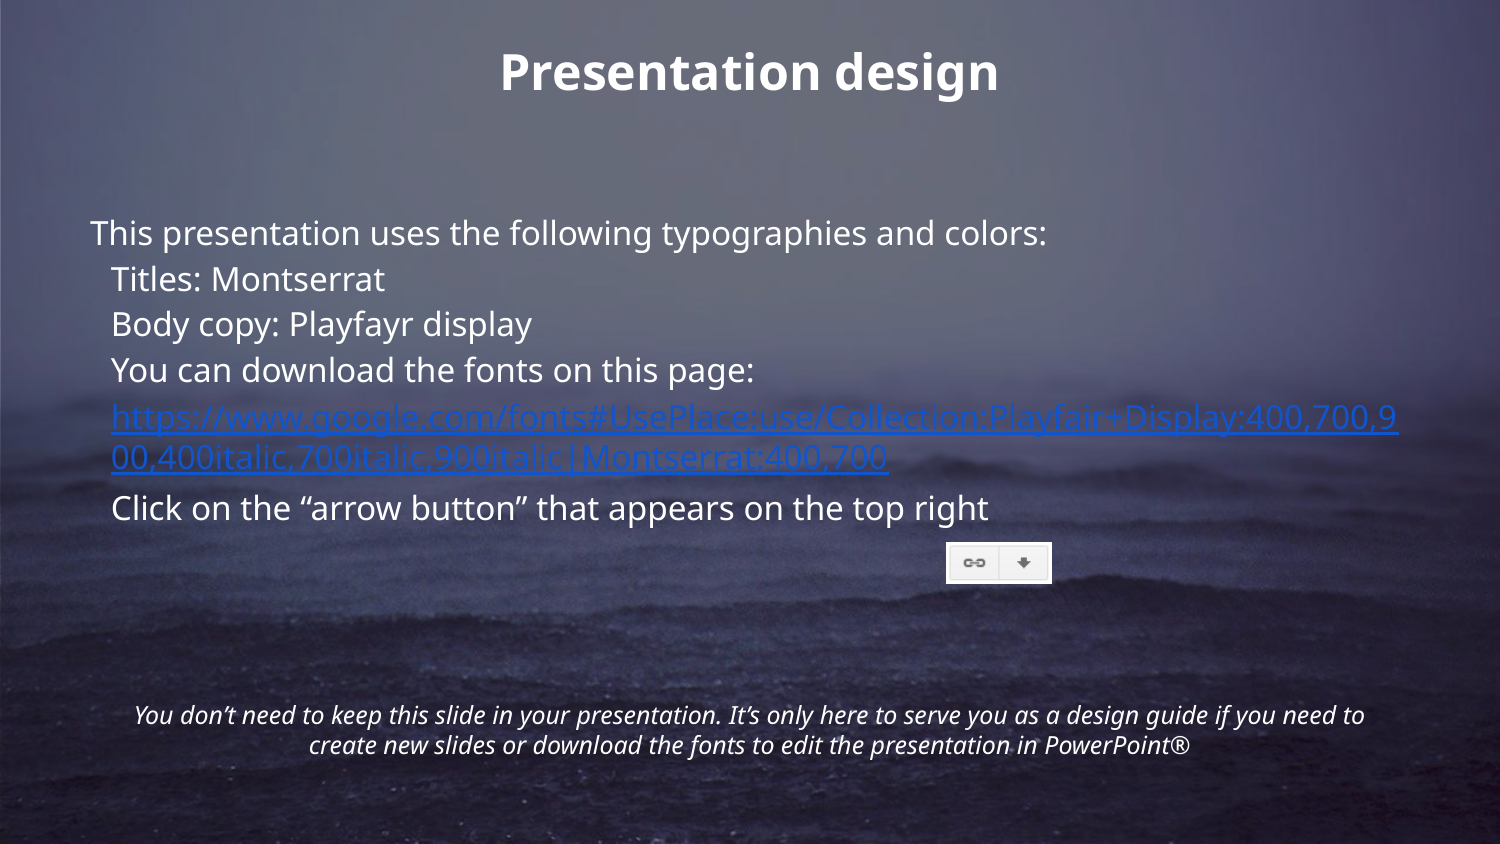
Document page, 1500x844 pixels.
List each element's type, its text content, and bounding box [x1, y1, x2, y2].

list This presentation uses the following typographies and colors: Titles: Montserrat Body copy: Playfayr display You can download the fonts on this page: https://www.google.com/fonts#UsePlace:use/Collection:Playfair+Display:400,700,900,400italic,700italic,900italic|Montserrat:400,700 Click on the “arrow button” that appears on the top right [75, 196, 1425, 634]
text_box You don’t need to keep this slide in your presentation. It’s only here to serve you as a design guide if you need to create new slides or download the fonts to edit the presentation in PowerPoint® [89, 684, 1413, 773]
picture [0, 0, 1500, 844]
title Presentation design [208, 0, 1292, 141]
